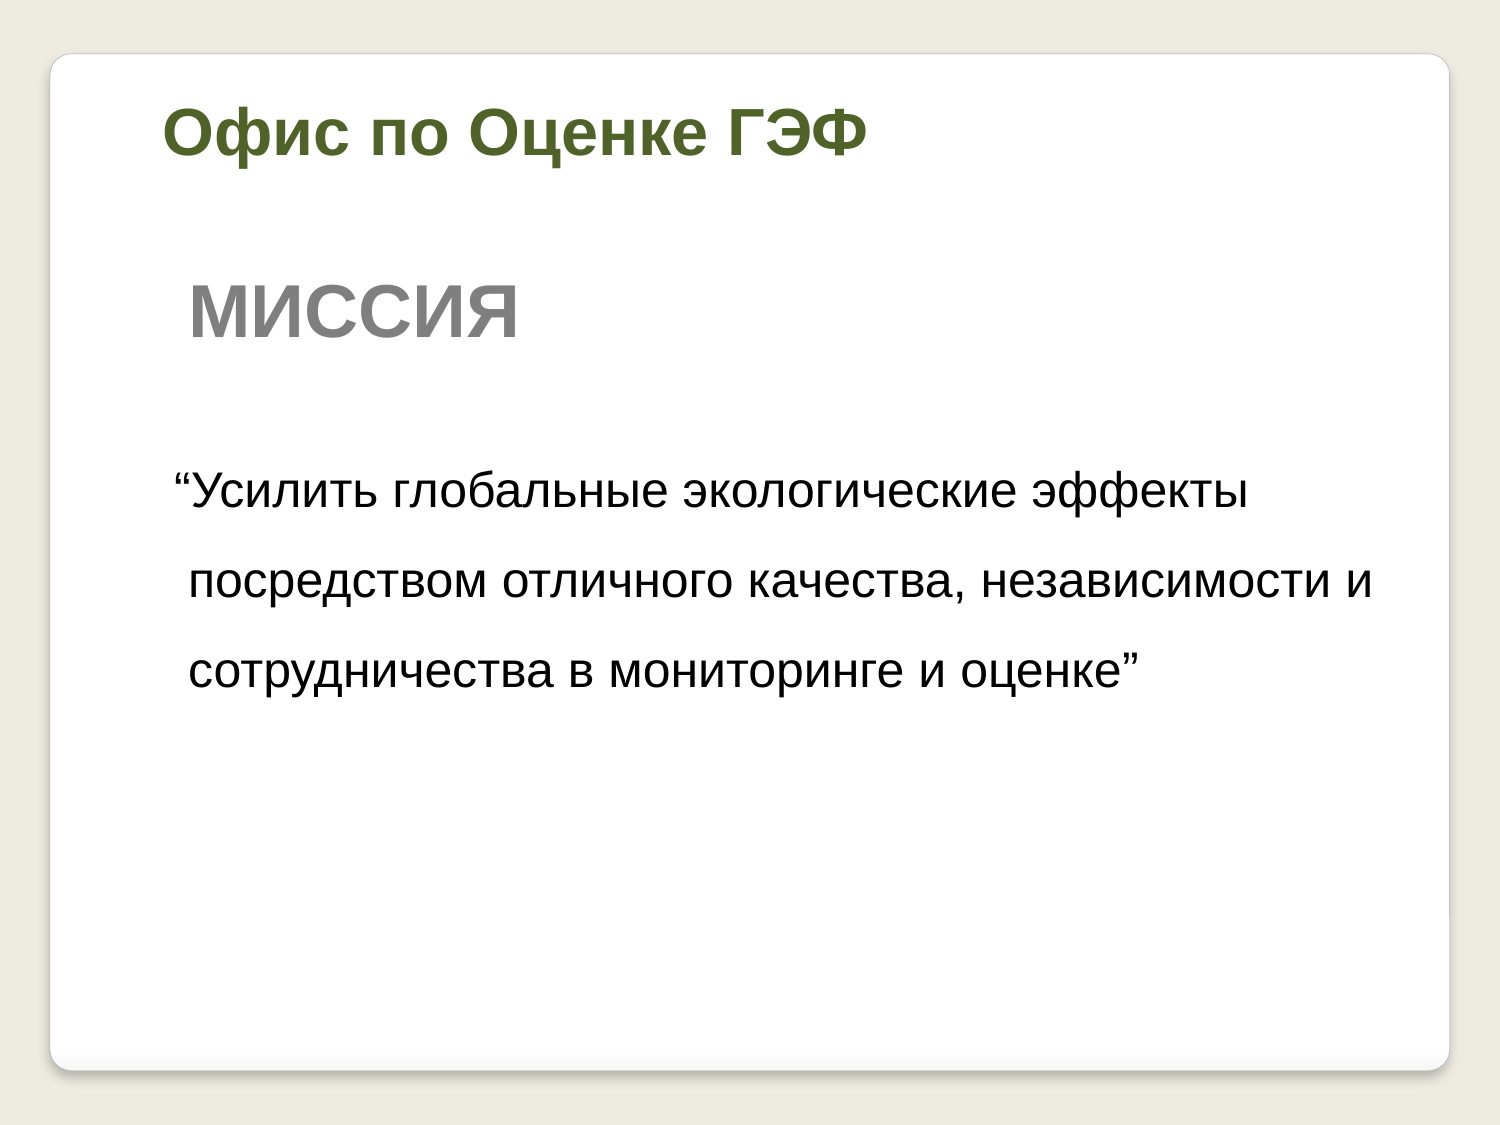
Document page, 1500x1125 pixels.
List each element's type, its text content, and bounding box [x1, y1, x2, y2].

text_box Офис по Оценке ГЭФ [147, 90, 1443, 185]
list МИССИЯ “Усилить глобальные экологические эффекты посредством отличного качества, независимости и сотрудничества в мониторинге и оценке” [159, 255, 1400, 965]
